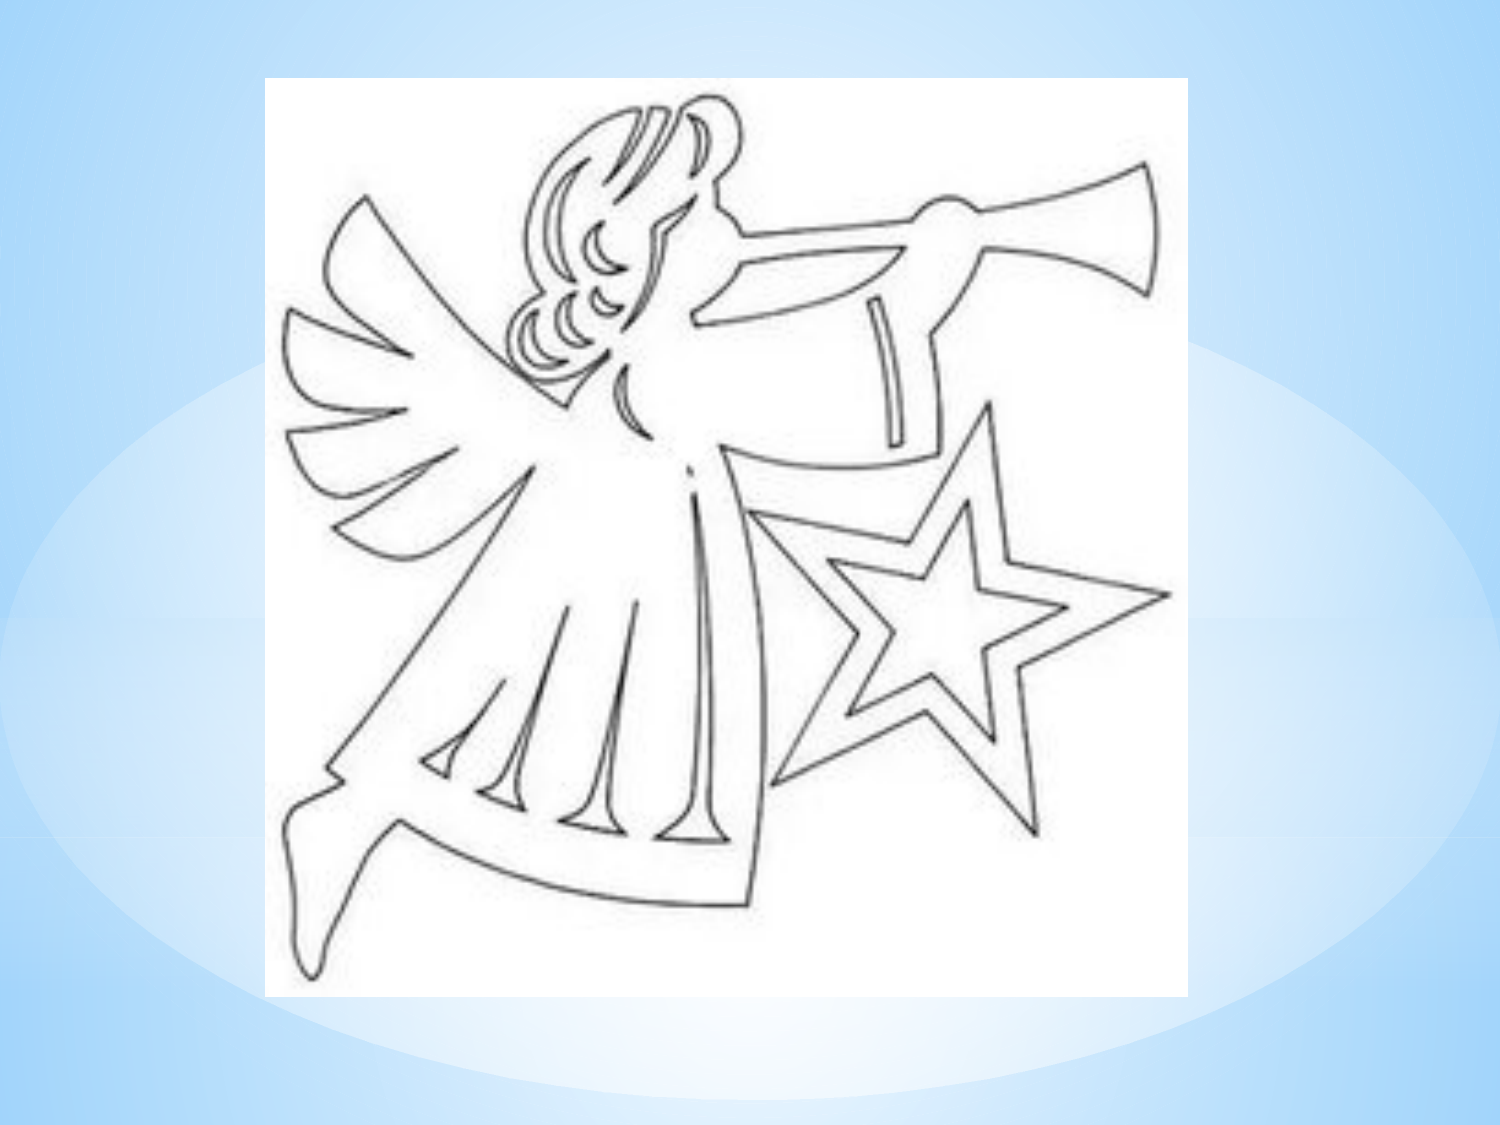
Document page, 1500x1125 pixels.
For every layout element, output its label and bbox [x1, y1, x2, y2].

picture [265, 77, 1188, 997]
